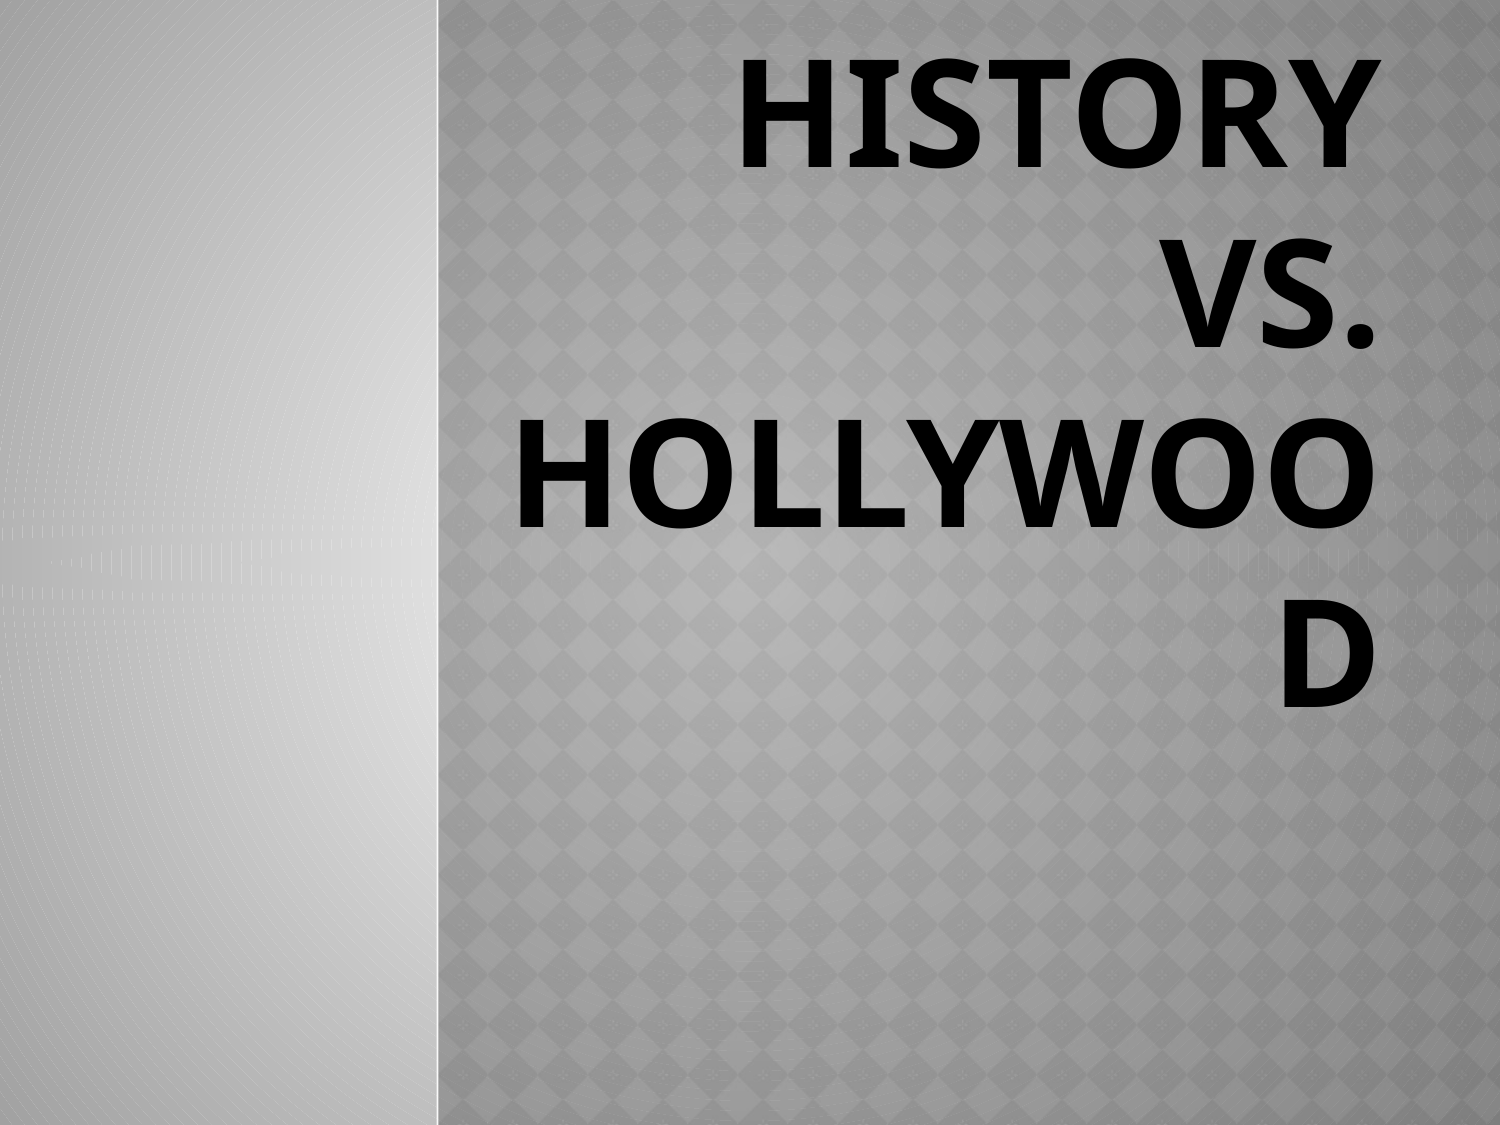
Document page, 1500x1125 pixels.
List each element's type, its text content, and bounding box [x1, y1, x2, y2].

title History vs. Hollywood [474, 299, 1390, 738]
